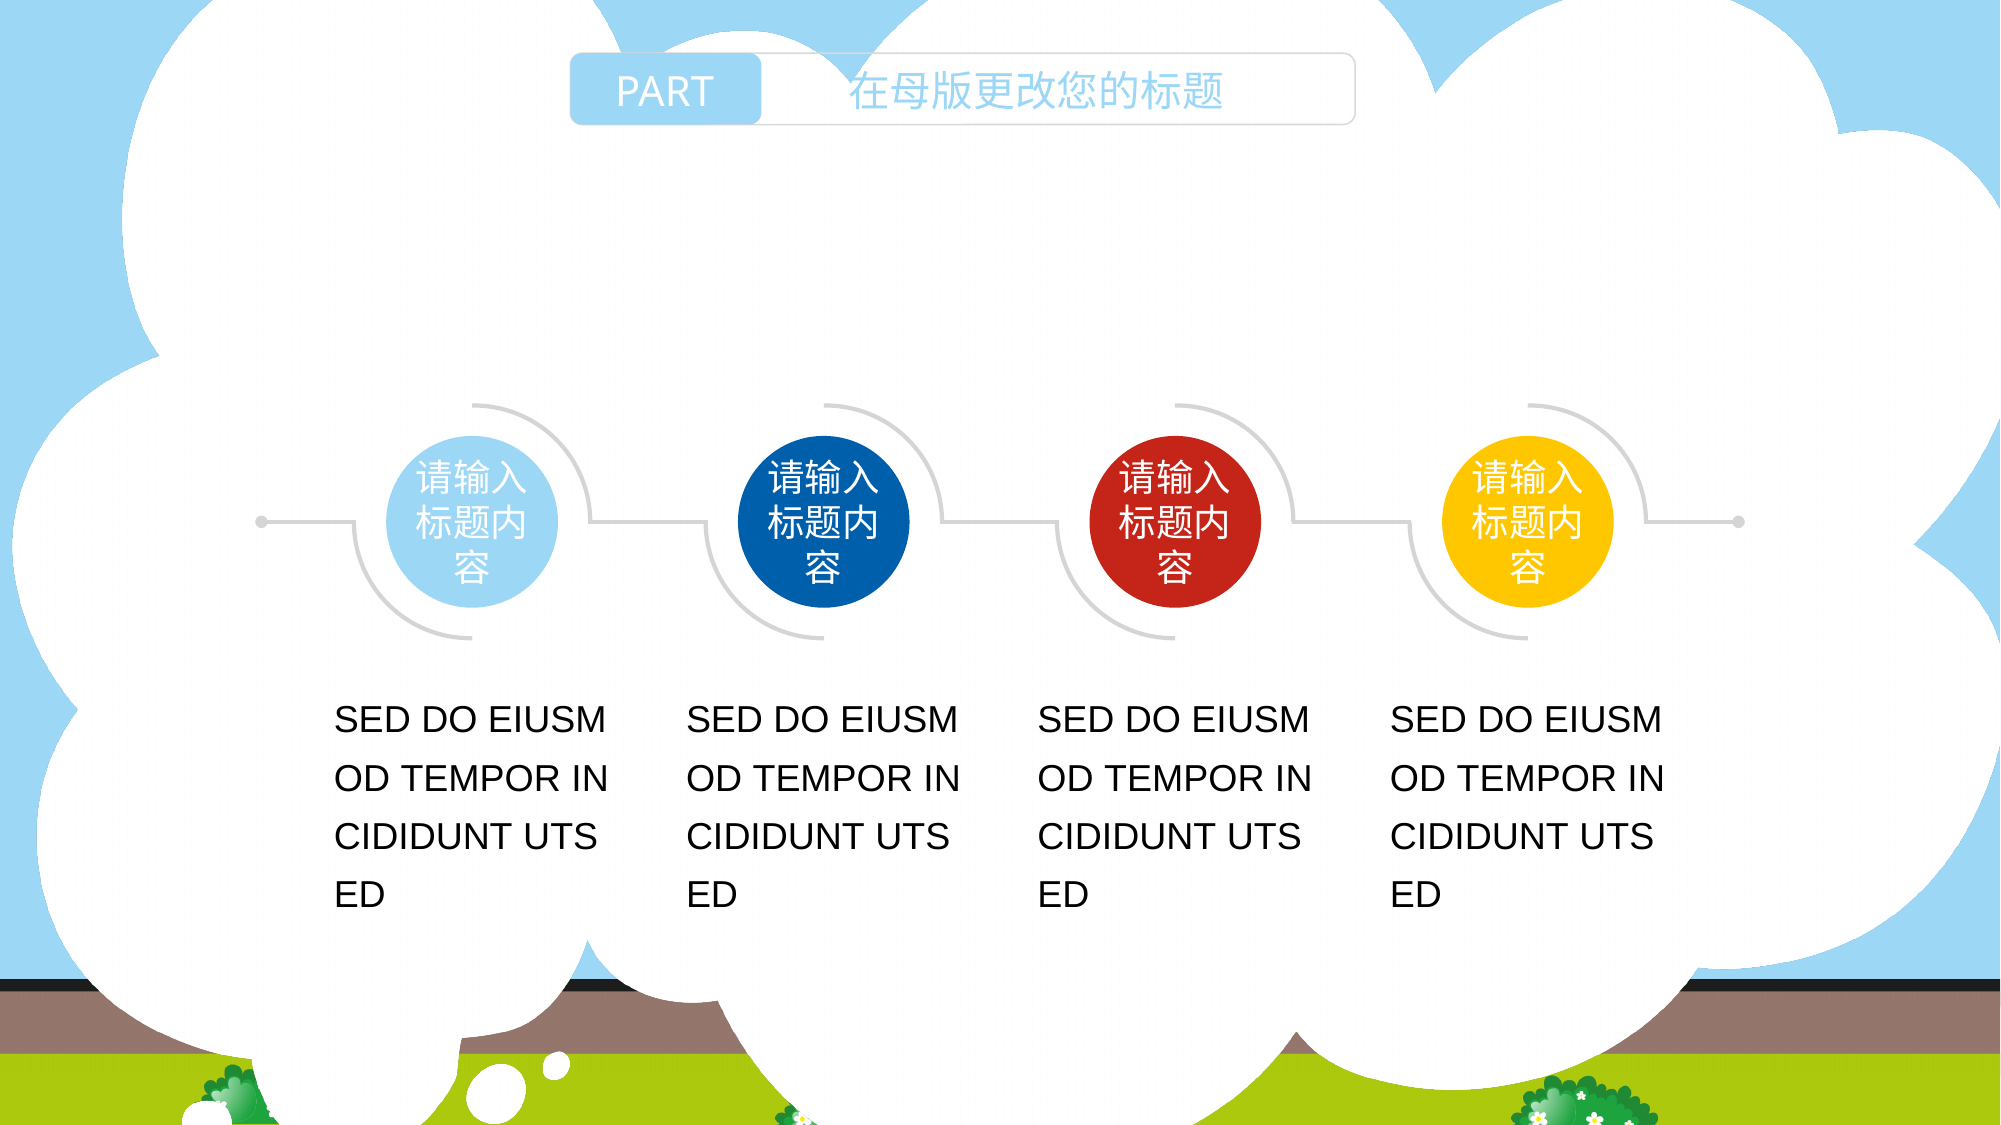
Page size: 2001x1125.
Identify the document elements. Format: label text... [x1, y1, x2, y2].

text_box SED DO EIUSMOD TEMPOR INCIDIDUNT UTSED [671, 674, 977, 943]
text_box [1409, 522, 1528, 639]
picture [0, 0, 2001, 1125]
text_box 请输入标题内容 [737, 435, 910, 608]
text_box 请输入标题内容 [1089, 435, 1262, 608]
text_box 请输入标题内容 [1442, 435, 1614, 608]
text_box [353, 522, 473, 639]
text_box [1057, 523, 1176, 639]
text_box [472, 405, 591, 520]
text_box [1175, 405, 1294, 520]
text_box SED DO EIUSMOD TEMPOR INCIDIDUNT UTSED [1022, 674, 1329, 943]
text_box [1527, 405, 1646, 520]
text_box 请输入标题内容 [386, 435, 559, 608]
text_box SED DO EIUSMOD TEMPOR INCIDIDUNT UTSED [319, 674, 625, 943]
text_box SED DO EIUSMOD TEMPOR INCIDIDUNT UTSED [1375, 674, 1681, 943]
text_box [823, 405, 943, 520]
text_box [705, 524, 824, 639]
